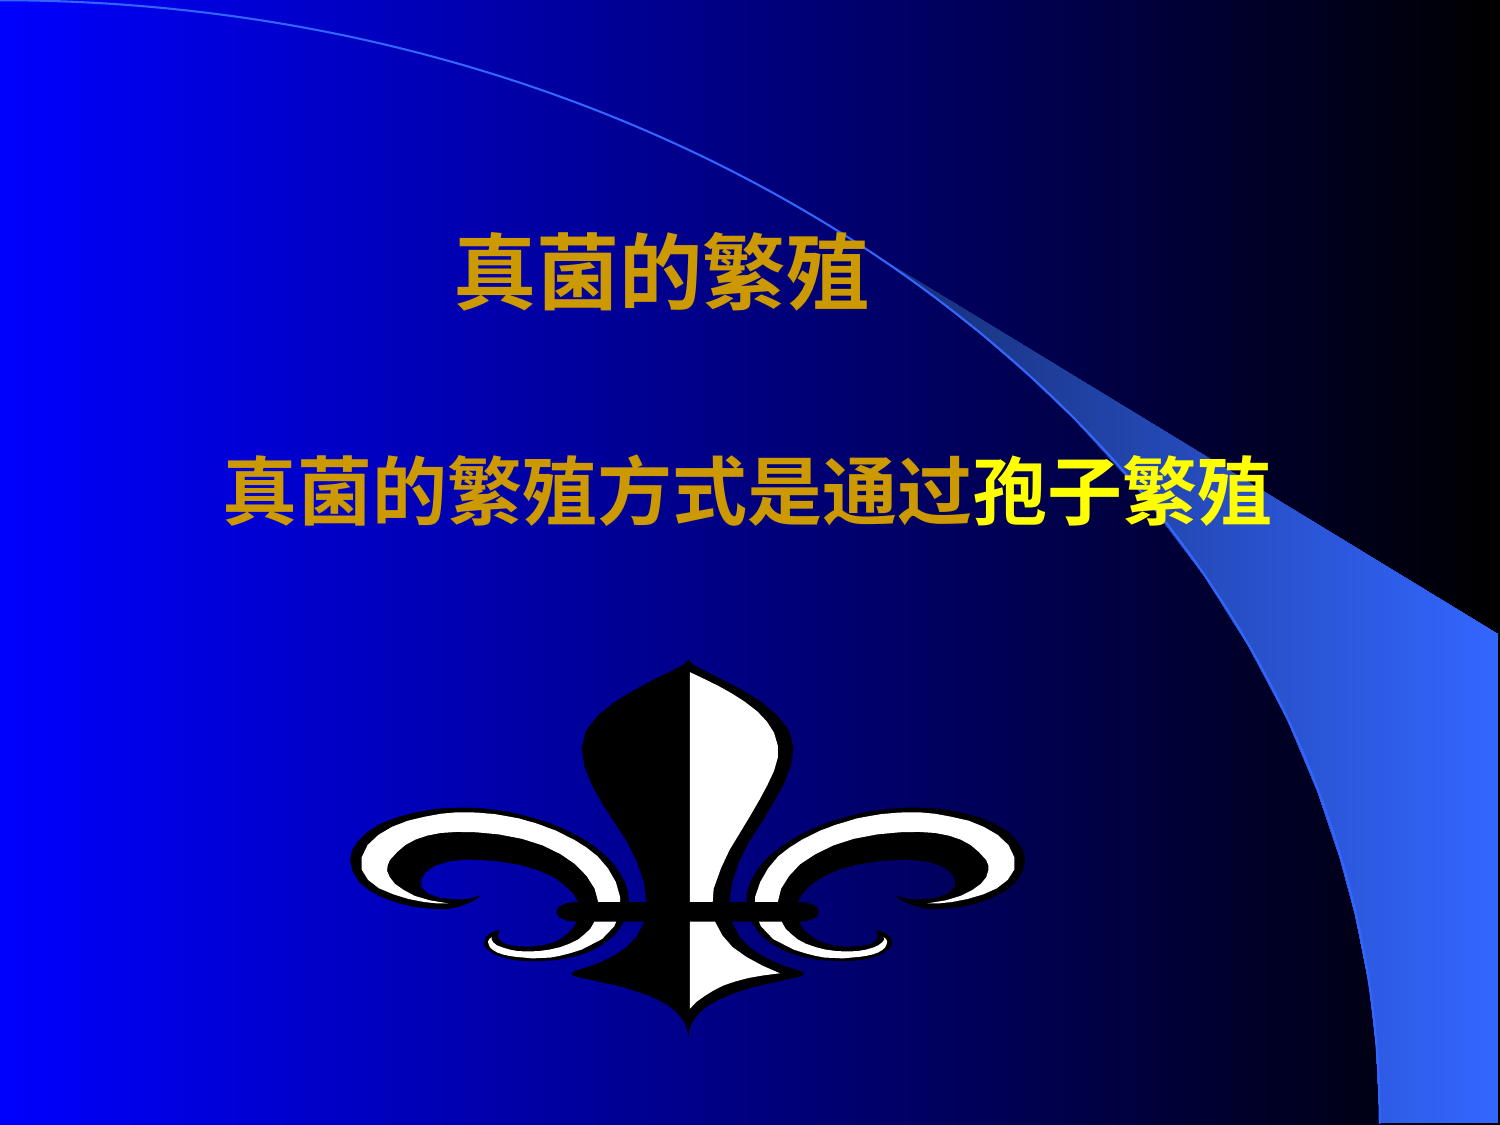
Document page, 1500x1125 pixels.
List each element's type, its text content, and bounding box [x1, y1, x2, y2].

text_box 真菌的繁殖 [438, 212, 885, 328]
text_box 真菌的繁殖方式是通过孢子繁殖 [208, 437, 1292, 543]
picture [349, 659, 1026, 1038]
